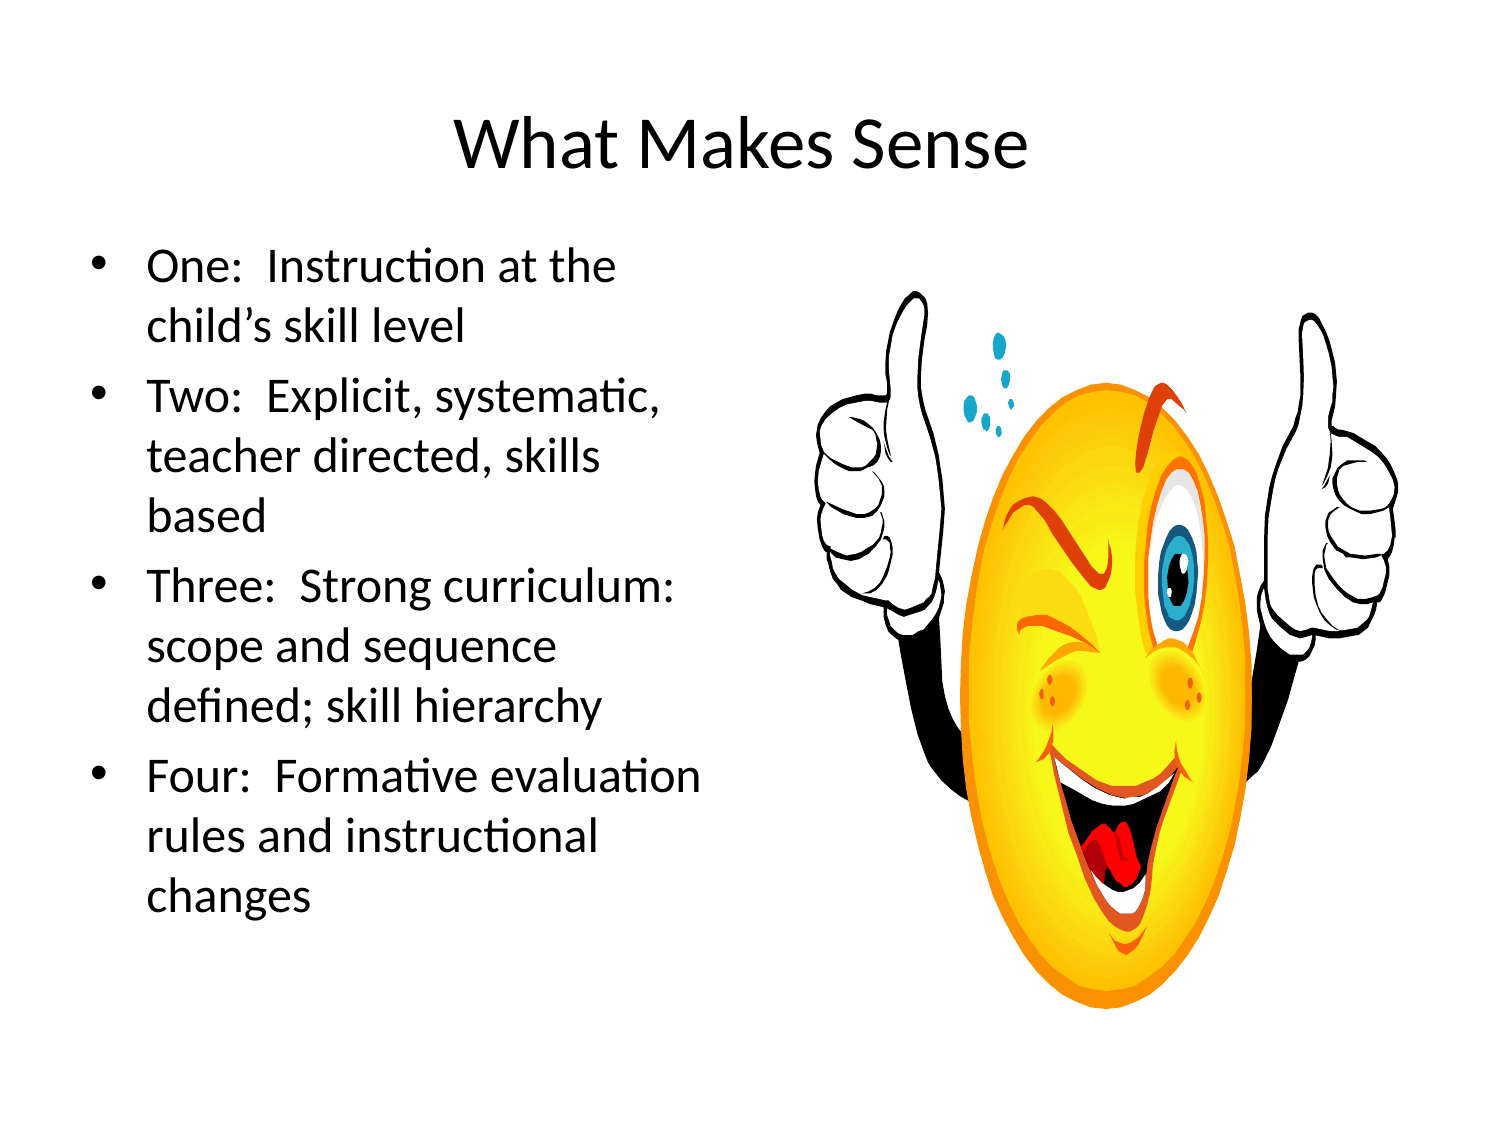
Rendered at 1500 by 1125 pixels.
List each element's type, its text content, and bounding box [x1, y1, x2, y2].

title What Makes Sense [75, 45, 1425, 233]
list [812, 287, 1401, 1013]
list One: Instruction at the child’s skill level Two: Explicit, systematic, teacher directed, skills based Three: Strong curriculum: scope and sequence defined; skill hierarchy Four: Formative evaluation rules and instructional changes [75, 224, 738, 968]
